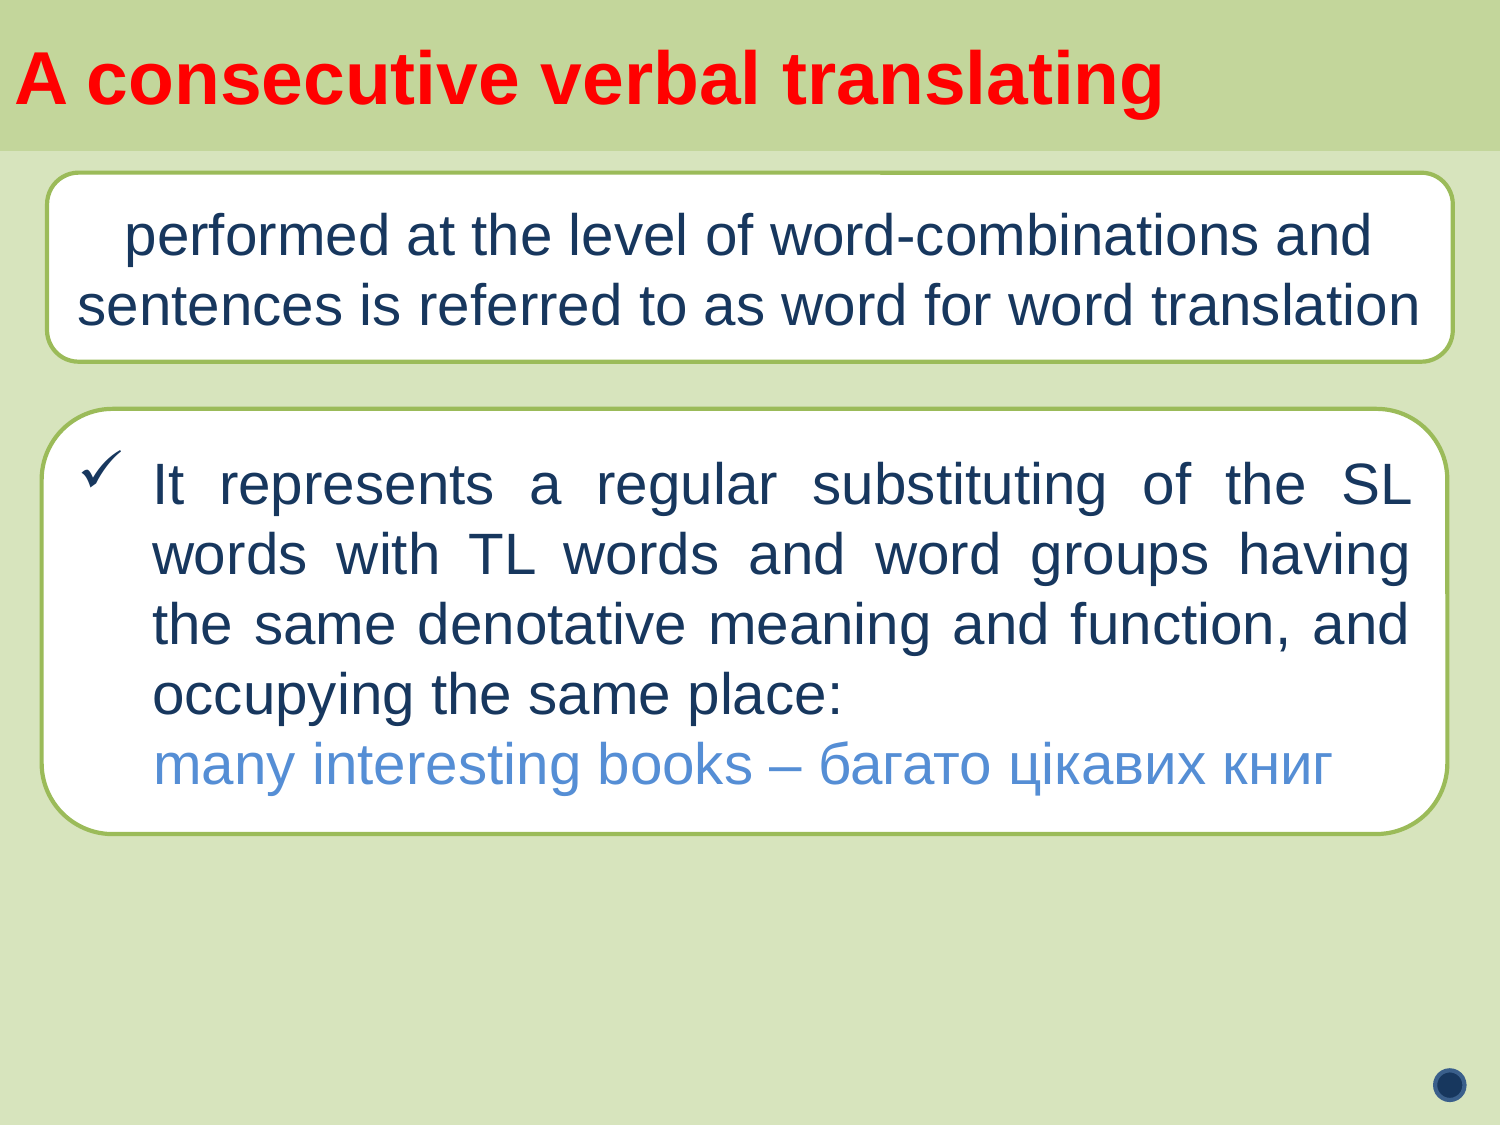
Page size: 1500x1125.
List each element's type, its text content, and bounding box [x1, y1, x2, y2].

text_box performed at the level of word-combinations and sentences is referred to as word for word translation [44, 170, 1455, 364]
text_box [1433, 1068, 1467, 1103]
text_box It represents a regular substituting of the SL words with TL words and word groups having the same denotative meaning and function, and occupying the same place: many interesting books – багато цікавих книг [39, 406, 1450, 837]
text_box A consecutive verbal translating [0, 0, 1500, 151]
